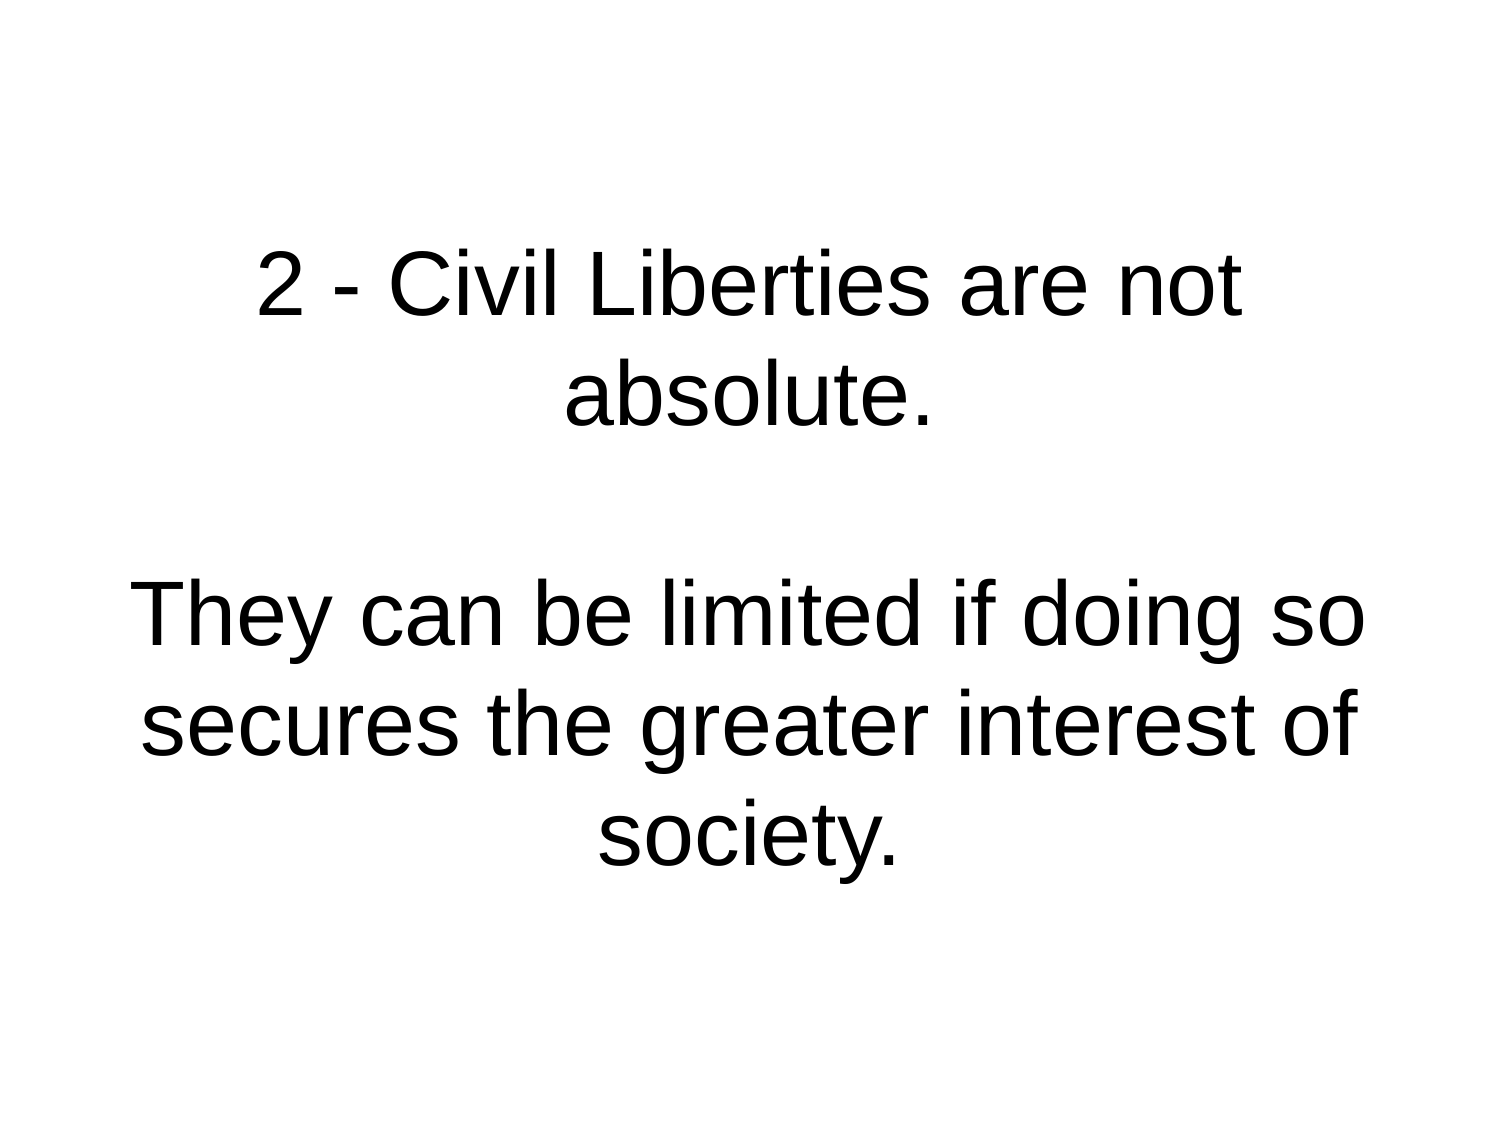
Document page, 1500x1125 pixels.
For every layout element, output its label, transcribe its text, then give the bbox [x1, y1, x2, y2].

title 2 - Civil Liberties are not absolute. They can be limited if doing so secures the greater interest of society. [74, 44, 1426, 1063]
